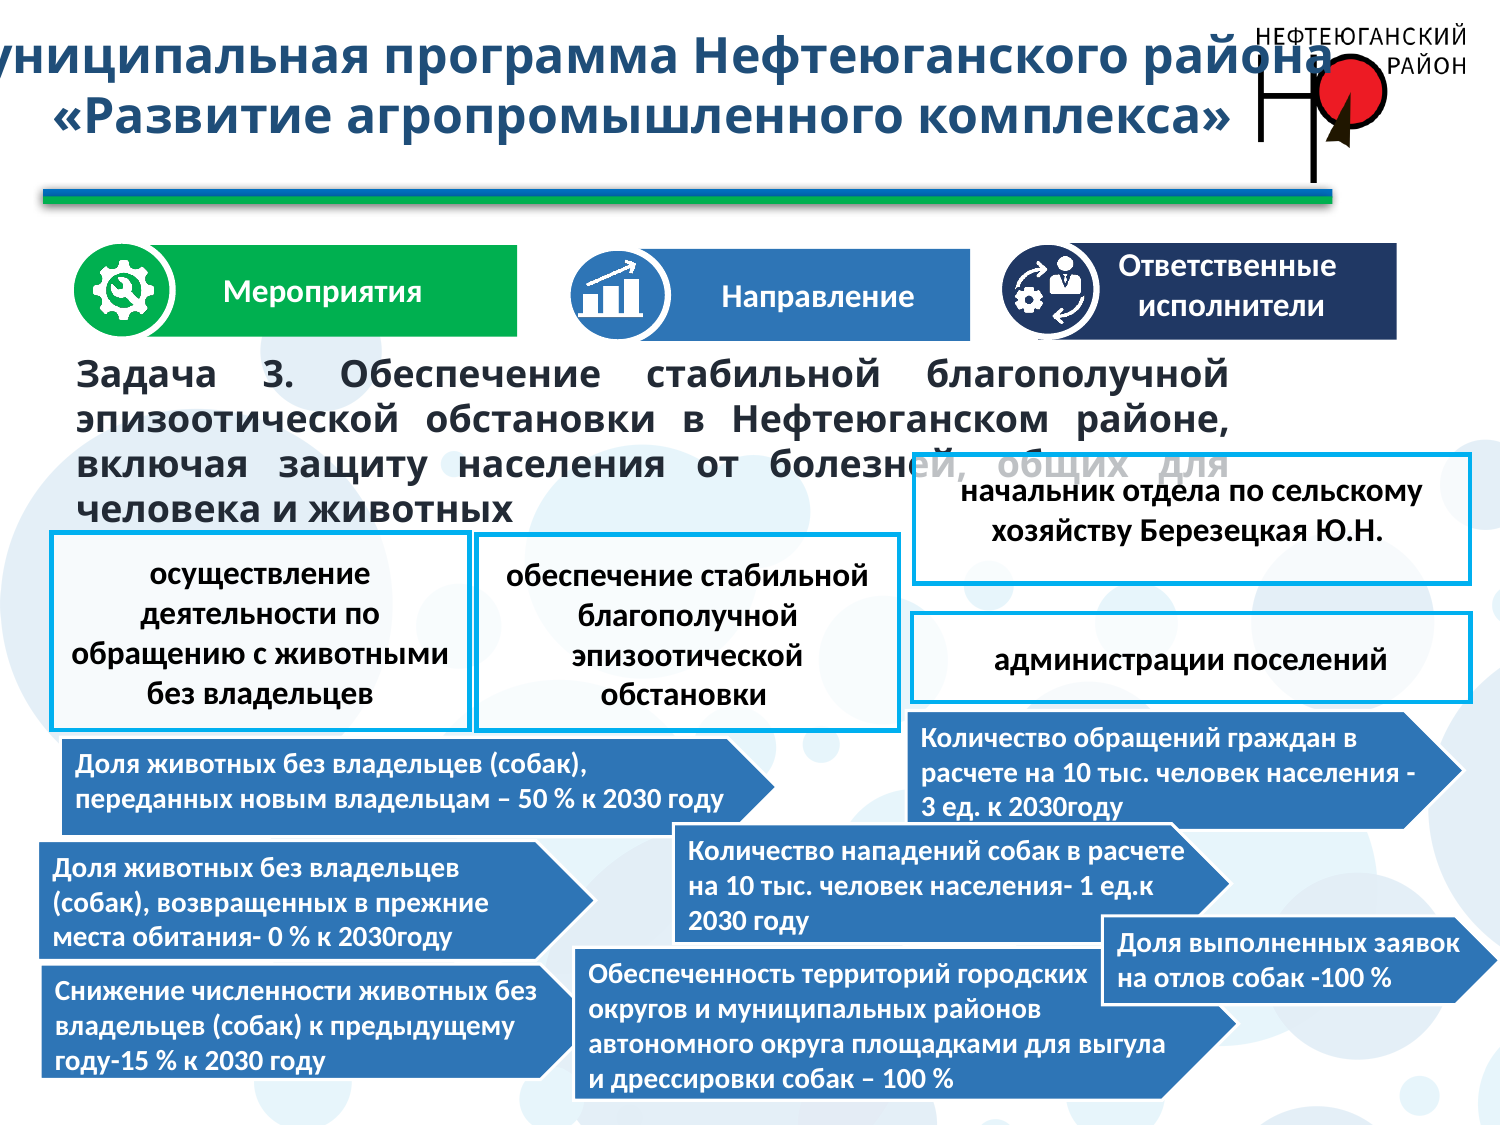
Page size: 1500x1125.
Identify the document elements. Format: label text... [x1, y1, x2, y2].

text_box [43, 189, 1333, 204]
text_box Мероприятия [207, 262, 438, 317]
text_box [142, 244, 518, 338]
text_box Доля выполненных заявок на отлов собак -100 % [1100, 914, 1500, 1007]
text_box Количество обращений граждан в расчете на 10 тыс. человек населения - 3 ед. к 2030году [904, 708, 1467, 832]
text_box [1087, 259, 1098, 320]
picture [1012, 256, 1087, 324]
text_box Задача 3. Обеспечение стабильной благополучной эпизоотической обстановки в Нефтеюганском районе, включая защиту населения от болезней, общих для человека и животных [61, 342, 1246, 538]
text_box администрации поселений [911, 612, 1471, 703]
picture [93, 260, 154, 320]
text_box Доля животных без владельцев (собак), возвращенных в прежние места обитания- 0 % к 2030году [36, 838, 599, 962]
picture [578, 256, 643, 320]
text_box [69, 239, 174, 341]
text_box Обеспеченность территорий городских округов и муниципальных районов автономного округа площадками для выгула и дрессировки собак – 100 % [572, 945, 1241, 1102]
text_box [634, 248, 971, 342]
text_box Муниципальная программа Нефтеюганского района «Развитие агропромышленного комплекса» [0, 16, 1363, 152]
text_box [514, 603, 949, 664]
text_box Количество нападений собак в расчете на 10 тыс. человек населения- 1 ед.к 2030 году [671, 822, 1234, 945]
text_box Доля животных без владельцев (собак), переданных новым владельцам – 50 % к 2030 году [58, 735, 780, 839]
text_box обеспечение стабильной благополучной эпизоотической обстановки [476, 533, 900, 732]
text_box [566, 246, 669, 344]
text_box Направление [706, 266, 931, 322]
text_box начальник отдела по сельскому хозяйству Березецкая Ю.Н. [913, 454, 1471, 585]
picture [1257, 23, 1465, 183]
text_box Ответственные исполнители [1103, 235, 1360, 331]
text_box [1037, 242, 1398, 341]
text_box осуществление деятельности по обращению с животными без владельцев [50, 531, 471, 731]
text_box [997, 240, 1085, 338]
text_box Снижение численности животных без владельцев (собак) к предыдущему году-15 % к 2030 году [38, 962, 572, 1082]
